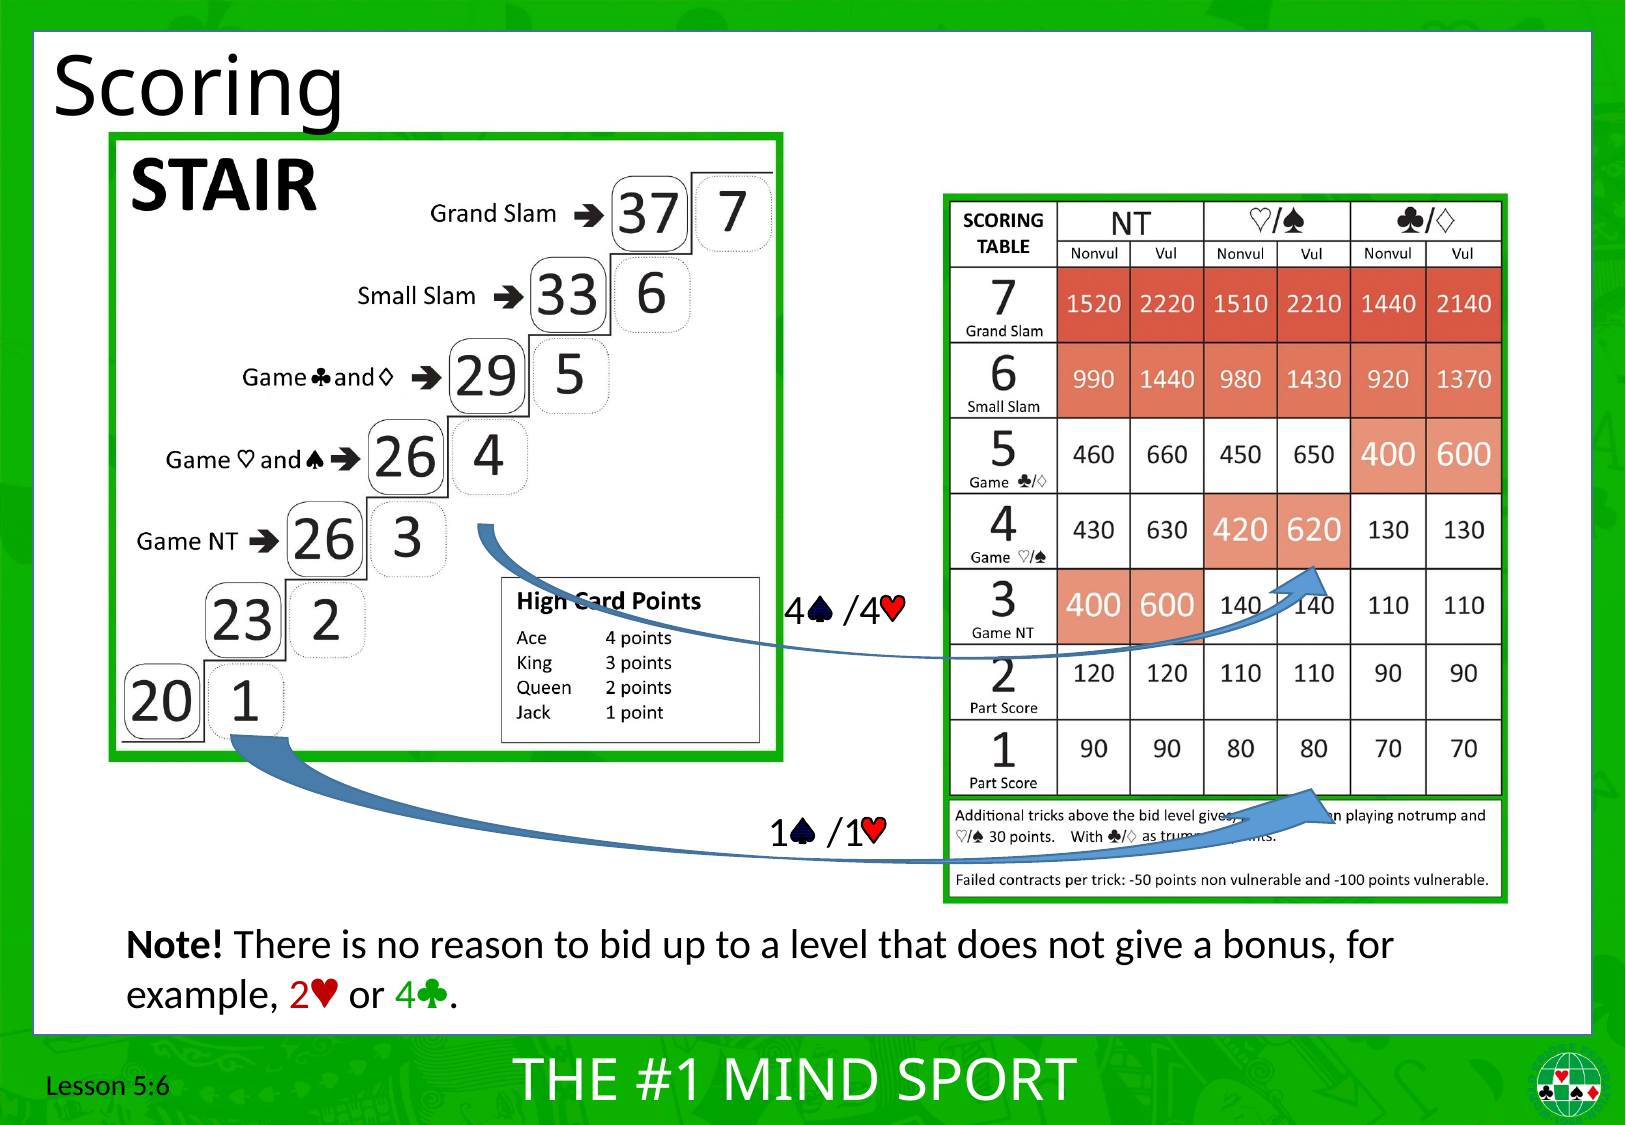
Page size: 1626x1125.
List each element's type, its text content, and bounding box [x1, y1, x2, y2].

picture [0, 0, 1626, 1125]
text_box [829, 653, 906, 658]
title Scoring [37, 31, 1439, 147]
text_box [753, 797, 943, 875]
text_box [769, 575, 958, 653]
text_box [278, 779, 753, 858]
text_box Note! There is no reason to bid up to a level that does not give a bonus, for example, 2 or 4. [111, 909, 1470, 1024]
